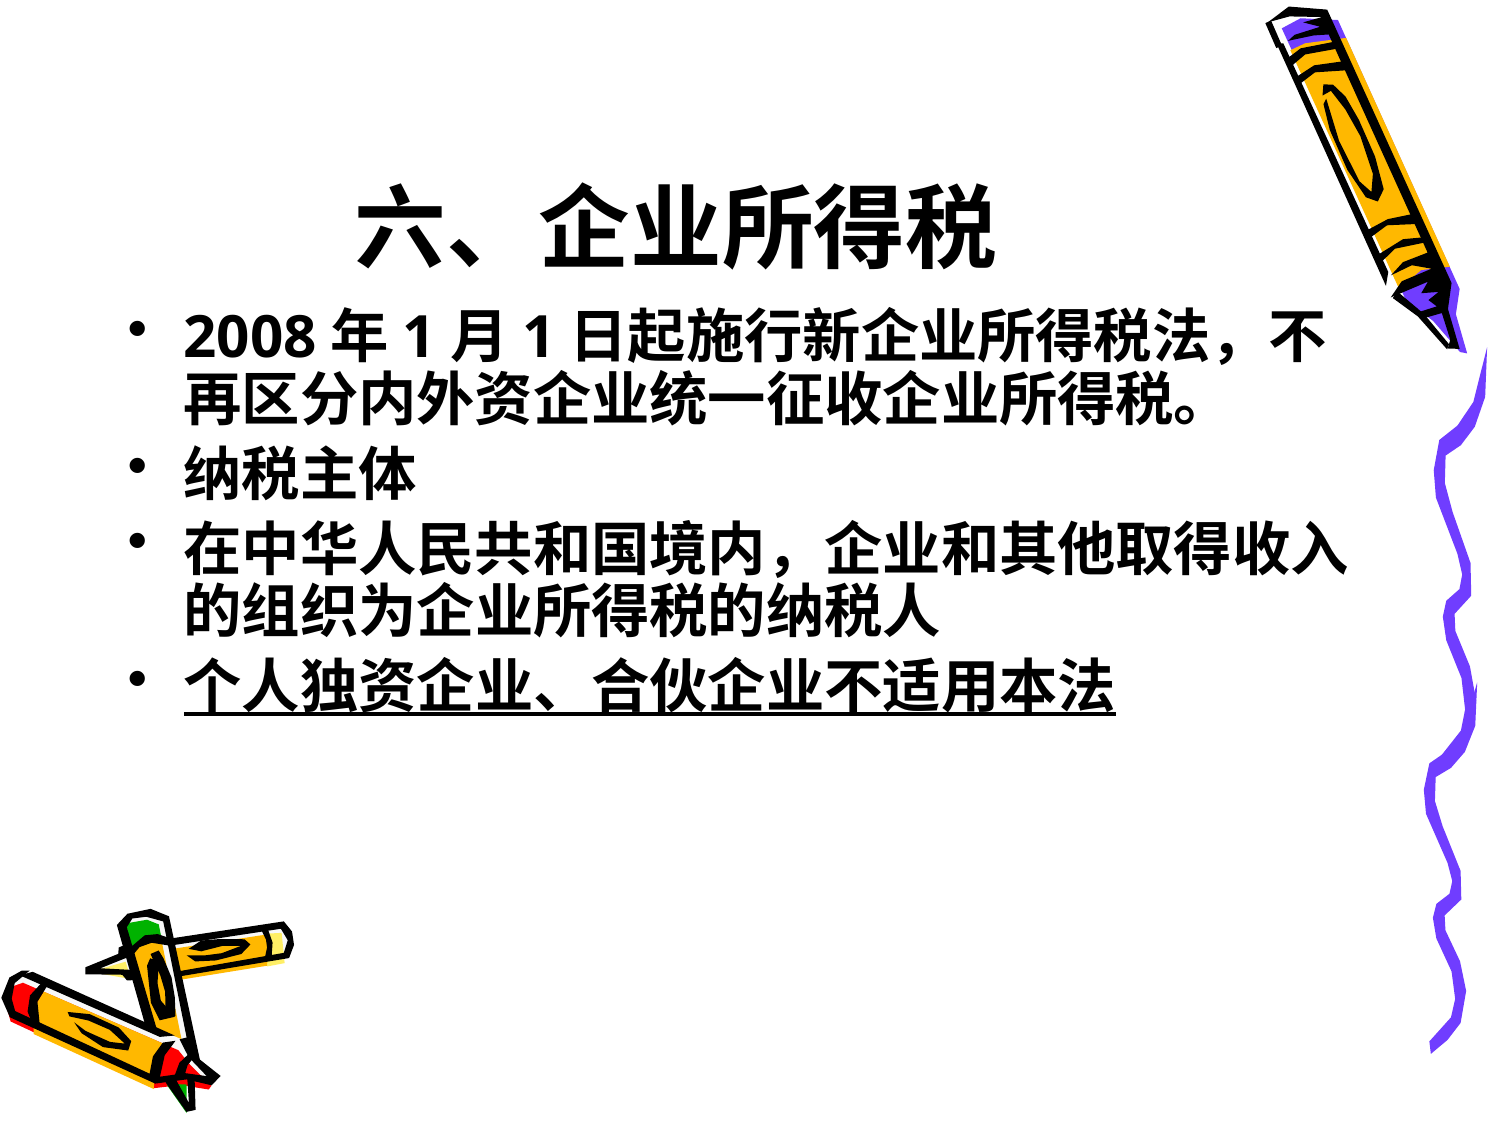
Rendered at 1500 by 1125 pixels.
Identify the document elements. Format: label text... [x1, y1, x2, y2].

title 六、企业所得税 [112, 24, 1240, 288]
list 2008年1月1日起施行新企业所得税法，不再区分内外资企业统一征收企业所得税。 纳税主体 在中华人民共和国境内，企业和其他取得收入的组织为企业所得税的纳税人 个人独资企业、合伙企业不适用本法 [112, 299, 1376, 901]
